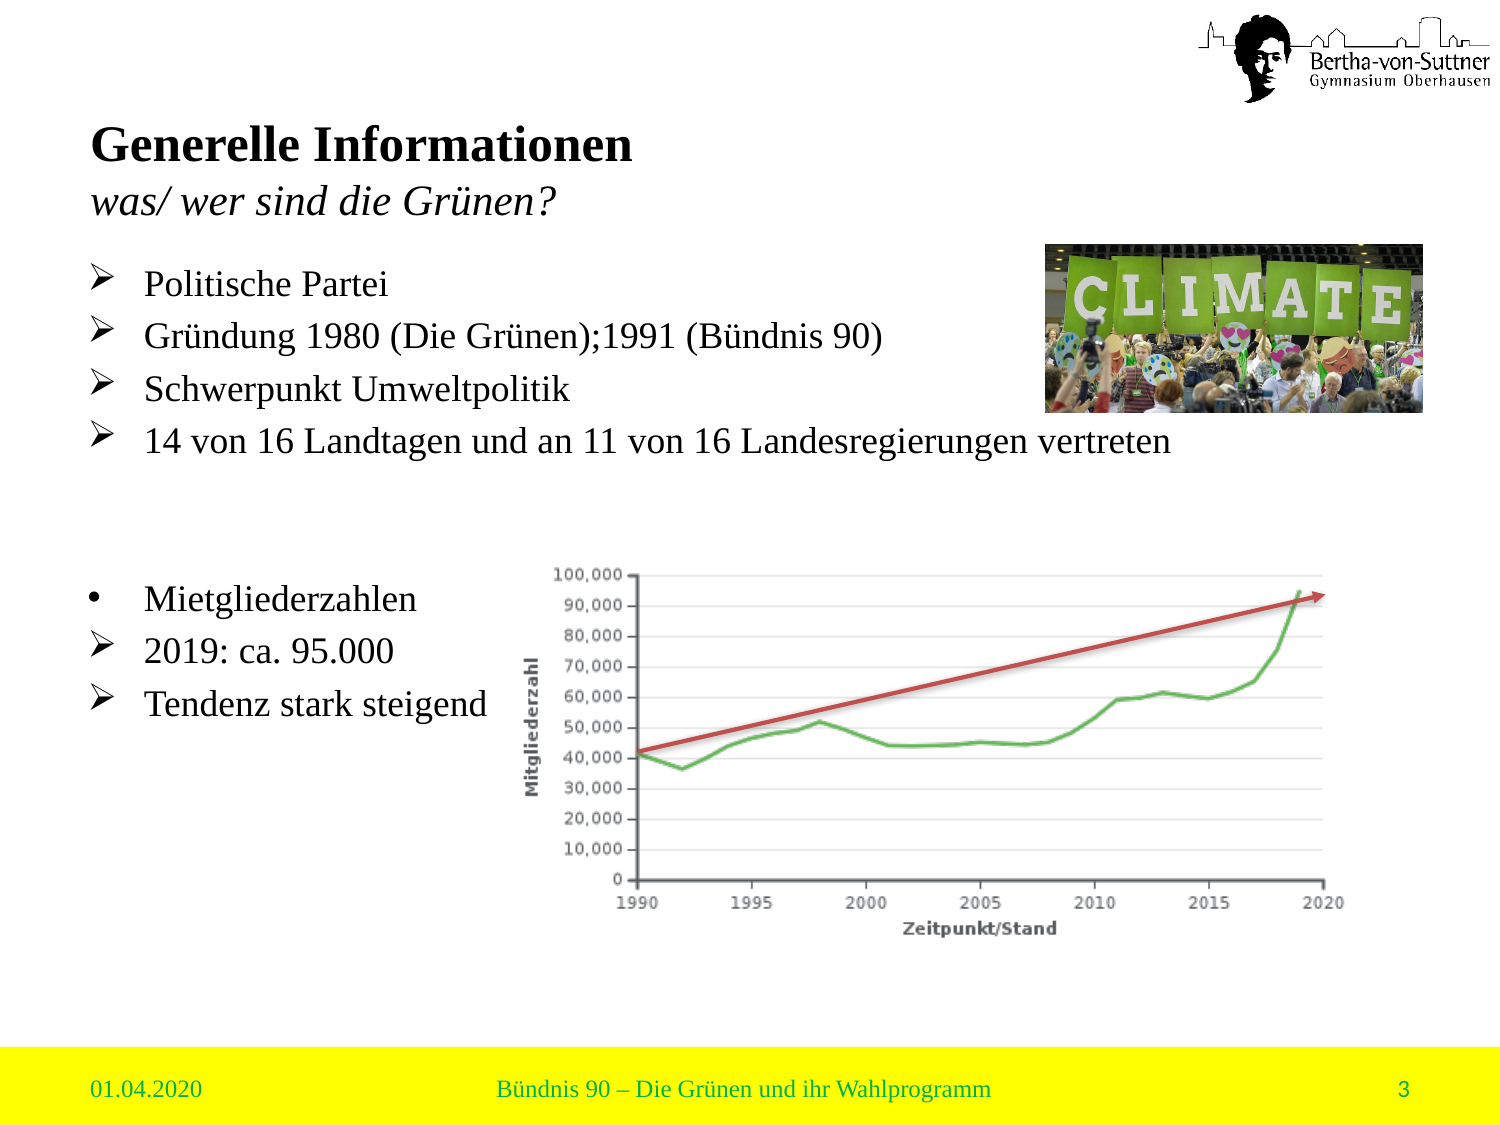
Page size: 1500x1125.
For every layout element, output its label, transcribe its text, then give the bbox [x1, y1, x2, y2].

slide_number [75, 1057, 254, 1118]
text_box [637, 594, 1326, 752]
picture [515, 557, 1355, 948]
title Generelle Informationen was/ wer sind die Grünen? [75, 101, 1425, 232]
list Politische Partei Gründung 1980 (Die Grünen);1991 (Bündnis 90) Schwerpunkt Umweltpolitik 14 von 16 Landtagen und an 11 von 16 Landesregierungen vertreten Mietgliederzahlen 2019: ca. 95.000 Tendenz stark steigend [72, 251, 1406, 1039]
footer Bündnis 90 – Die Grünen und ihr Wahlprogramm [324, 1057, 1164, 1118]
picture [1188, 2, 1500, 114]
picture [1045, 243, 1423, 414]
slide_number 3 [1234, 1057, 1425, 1118]
